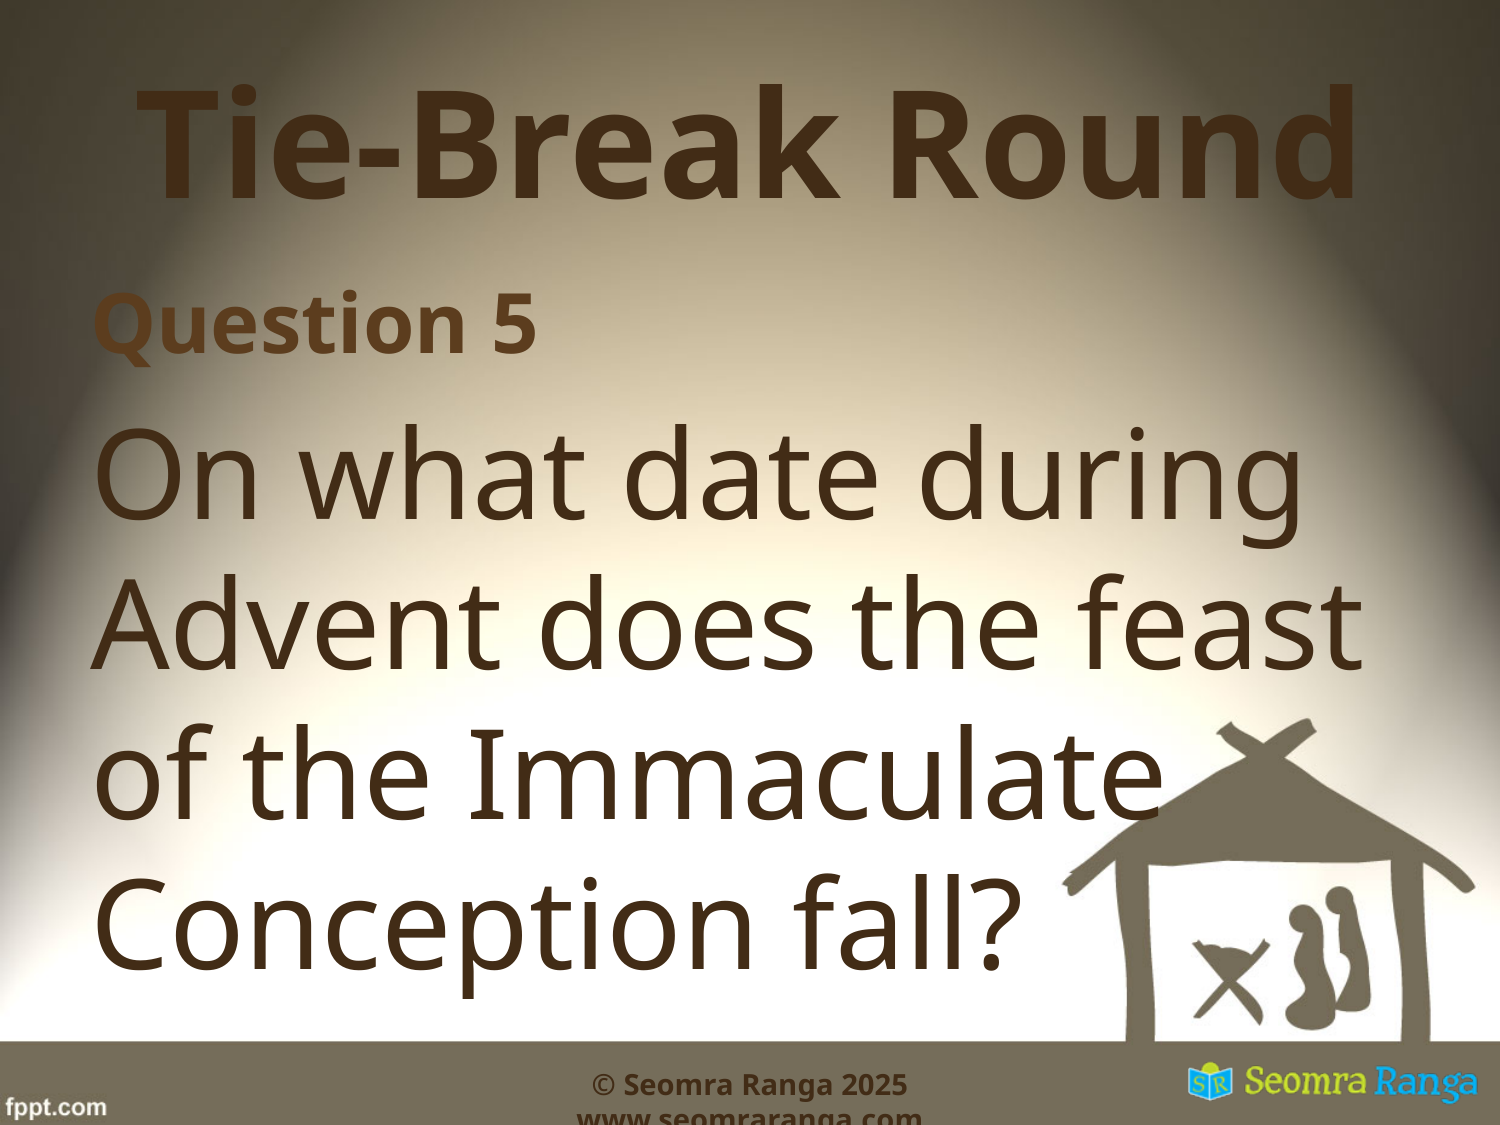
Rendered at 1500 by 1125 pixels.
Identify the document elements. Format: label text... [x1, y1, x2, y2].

title Tie-Break Round [75, 45, 1425, 233]
picture [0, 0, 1500, 1125]
text_box © Seomra Ranga 2025 www.seomraranga.com [401, 1058, 1099, 1125]
list Question 5 On what date during Advent does the feast of the Immaculate Conception fall? [75, 262, 1425, 1005]
